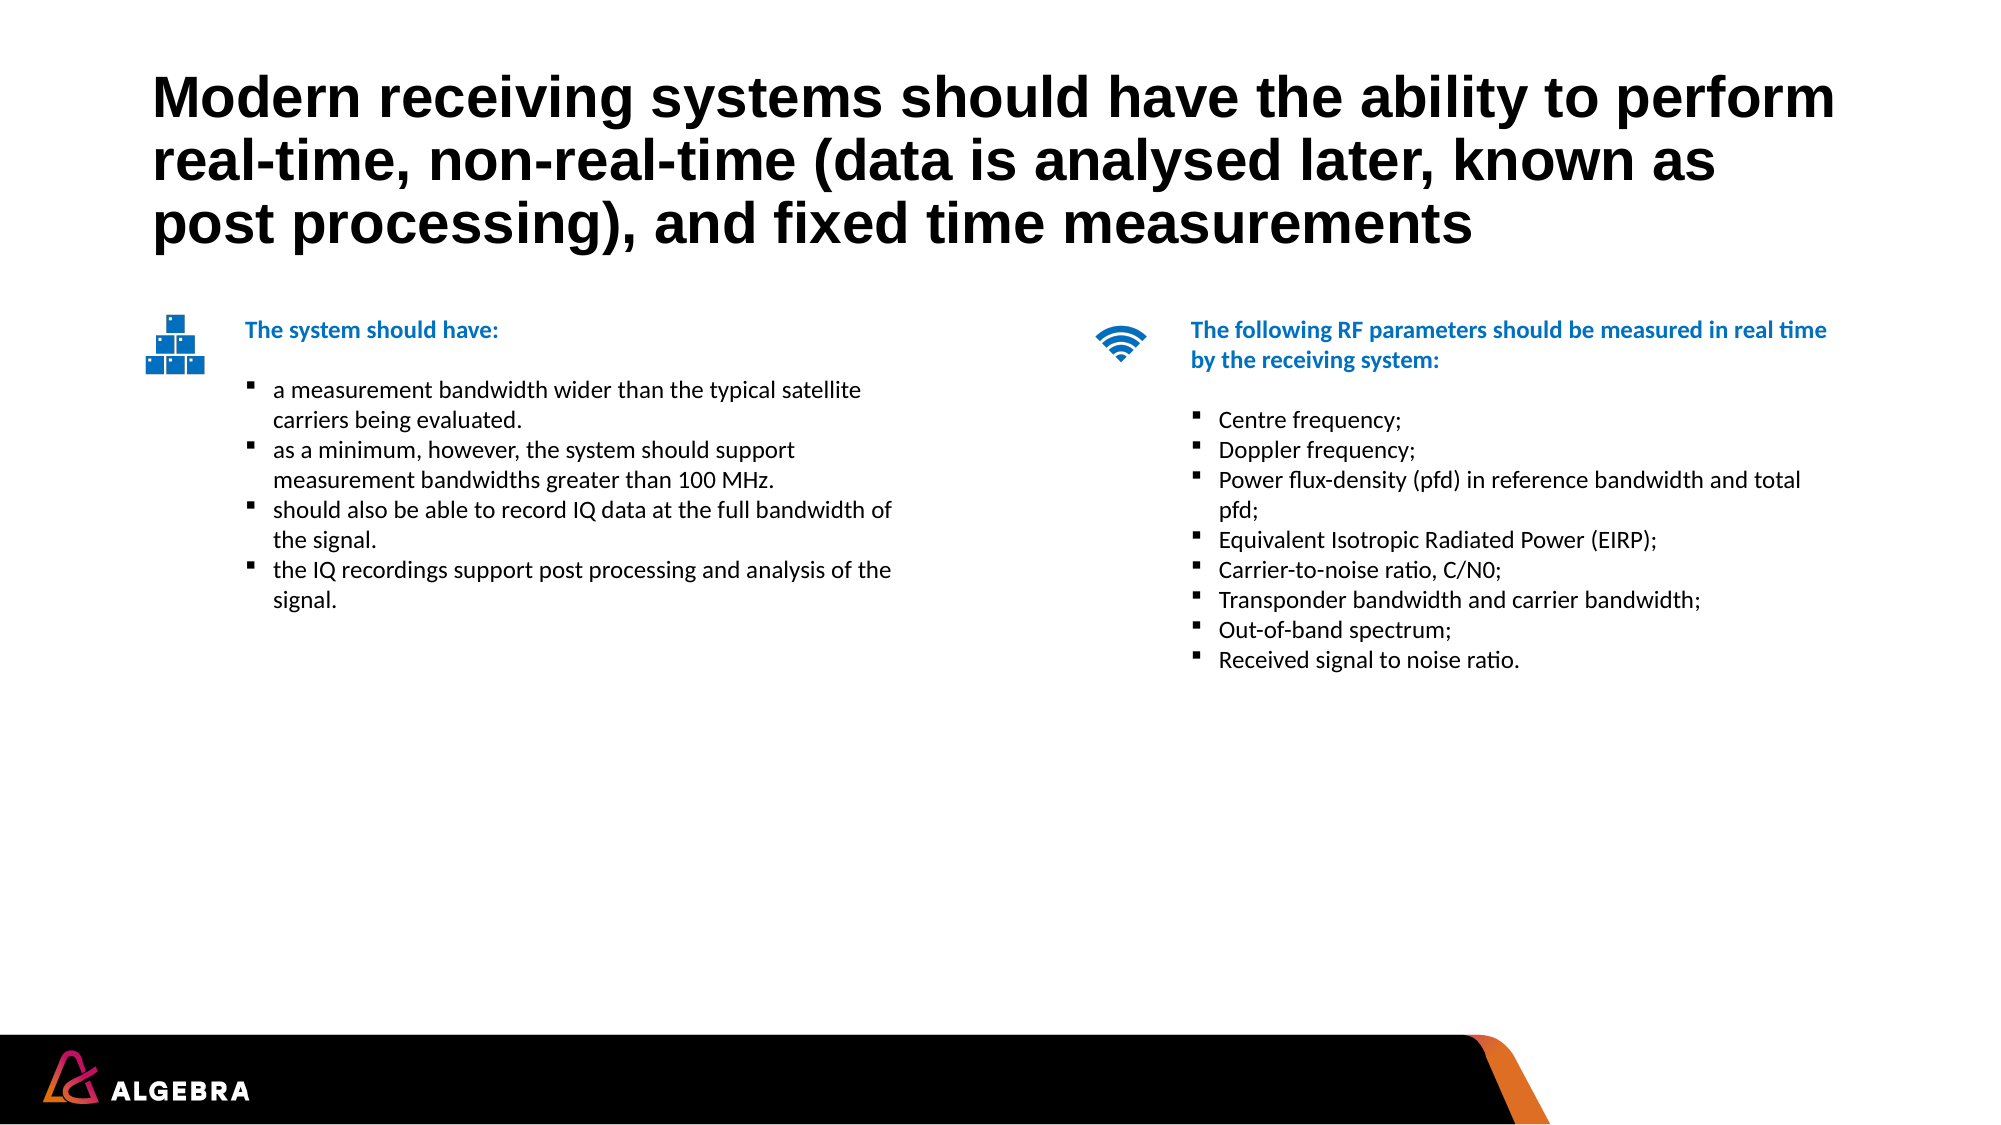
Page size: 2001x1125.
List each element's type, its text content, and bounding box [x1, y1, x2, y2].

picture [137, 306, 213, 382]
text_box The following RF parameters should be measured in real time by the receiving system: Centre frequency; Doppler frequency; Power flux-density (pfd) in reference bandwidth and total pfd; Equivalent Isotropic Radiated Power (EIRP); Carrier-to-noise ratio, C/N0; Transponder bandwidth and carrier bandwidth; Out-of-band spectrum; Received signal to noise ratio. [1175, 306, 1863, 731]
picture [0, 1034, 1733, 1125]
title Modern receiving systems should have the ability to perform real-time, non-real-time (data is analysed later, known as post processing), and fixed time measurements [137, 59, 1863, 278]
picture [1083, 306, 1159, 382]
text_box The system should have: a measurement bandwidth wider than the typical satellite carriers being evaluated. as a minimum, however, the system should support measurement bandwidths greater than 100 MHz. should also be able to record IQ data at the full bandwidth of the signal. the IQ recordings support post processing and analysis of the signal. [229, 306, 918, 731]
